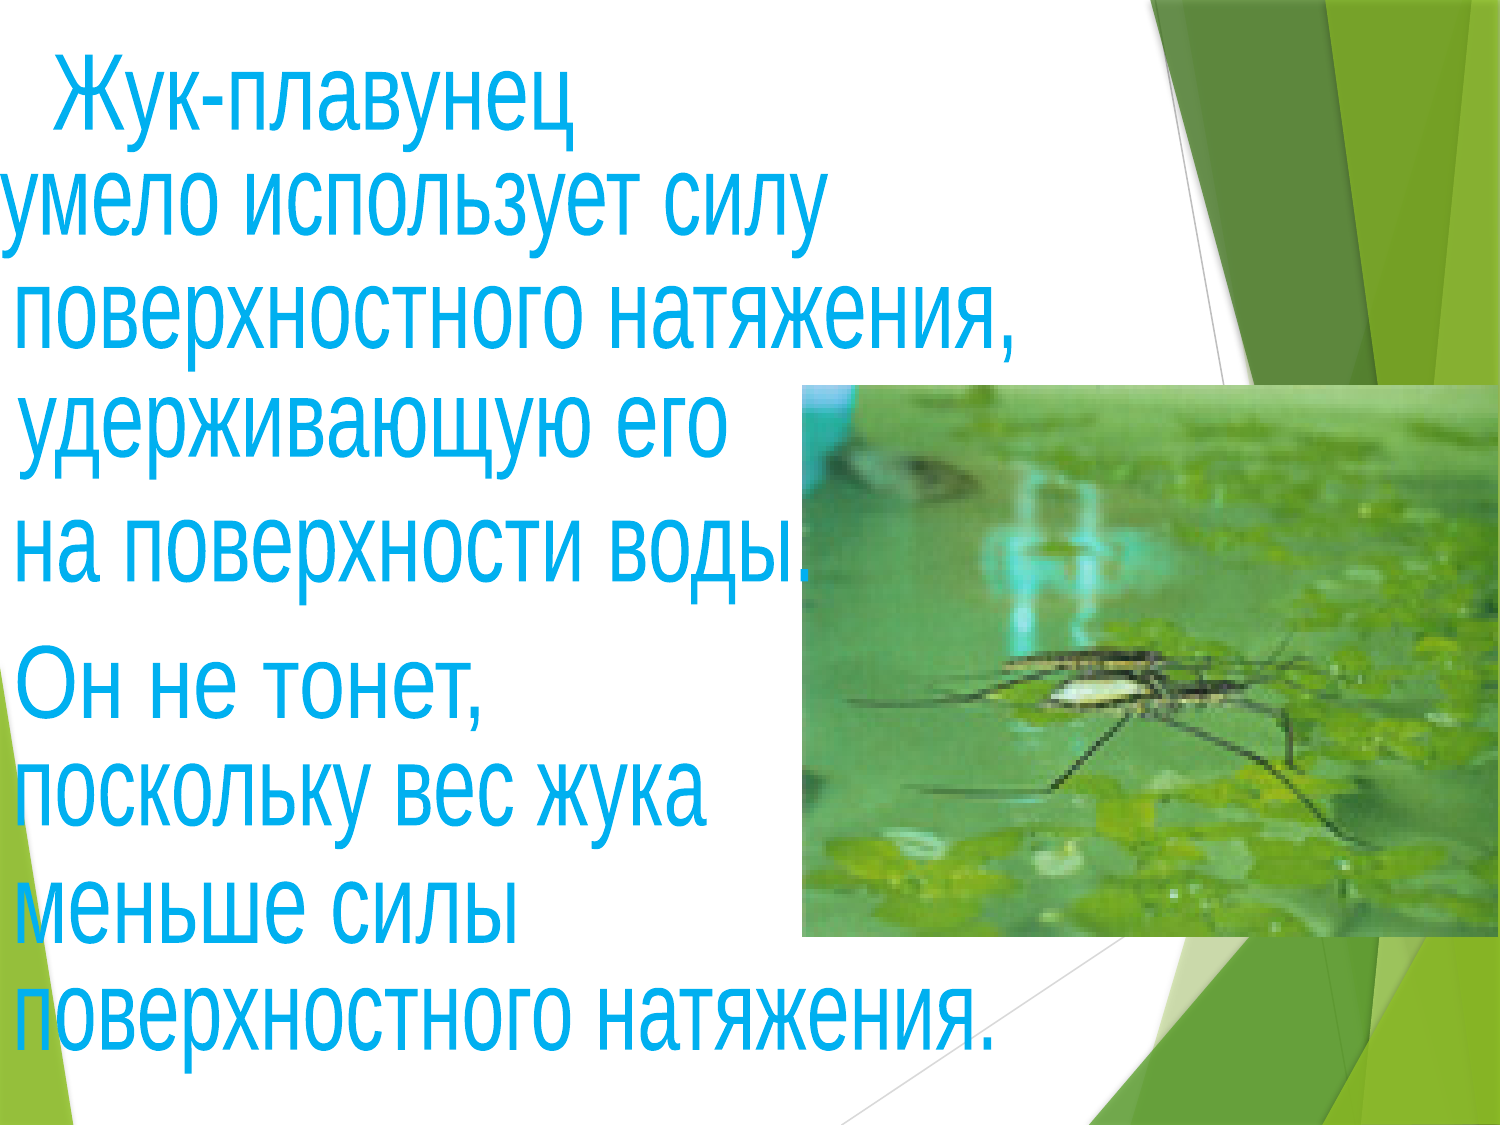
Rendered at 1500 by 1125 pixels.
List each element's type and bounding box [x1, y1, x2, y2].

list [801, 384, 1499, 938]
